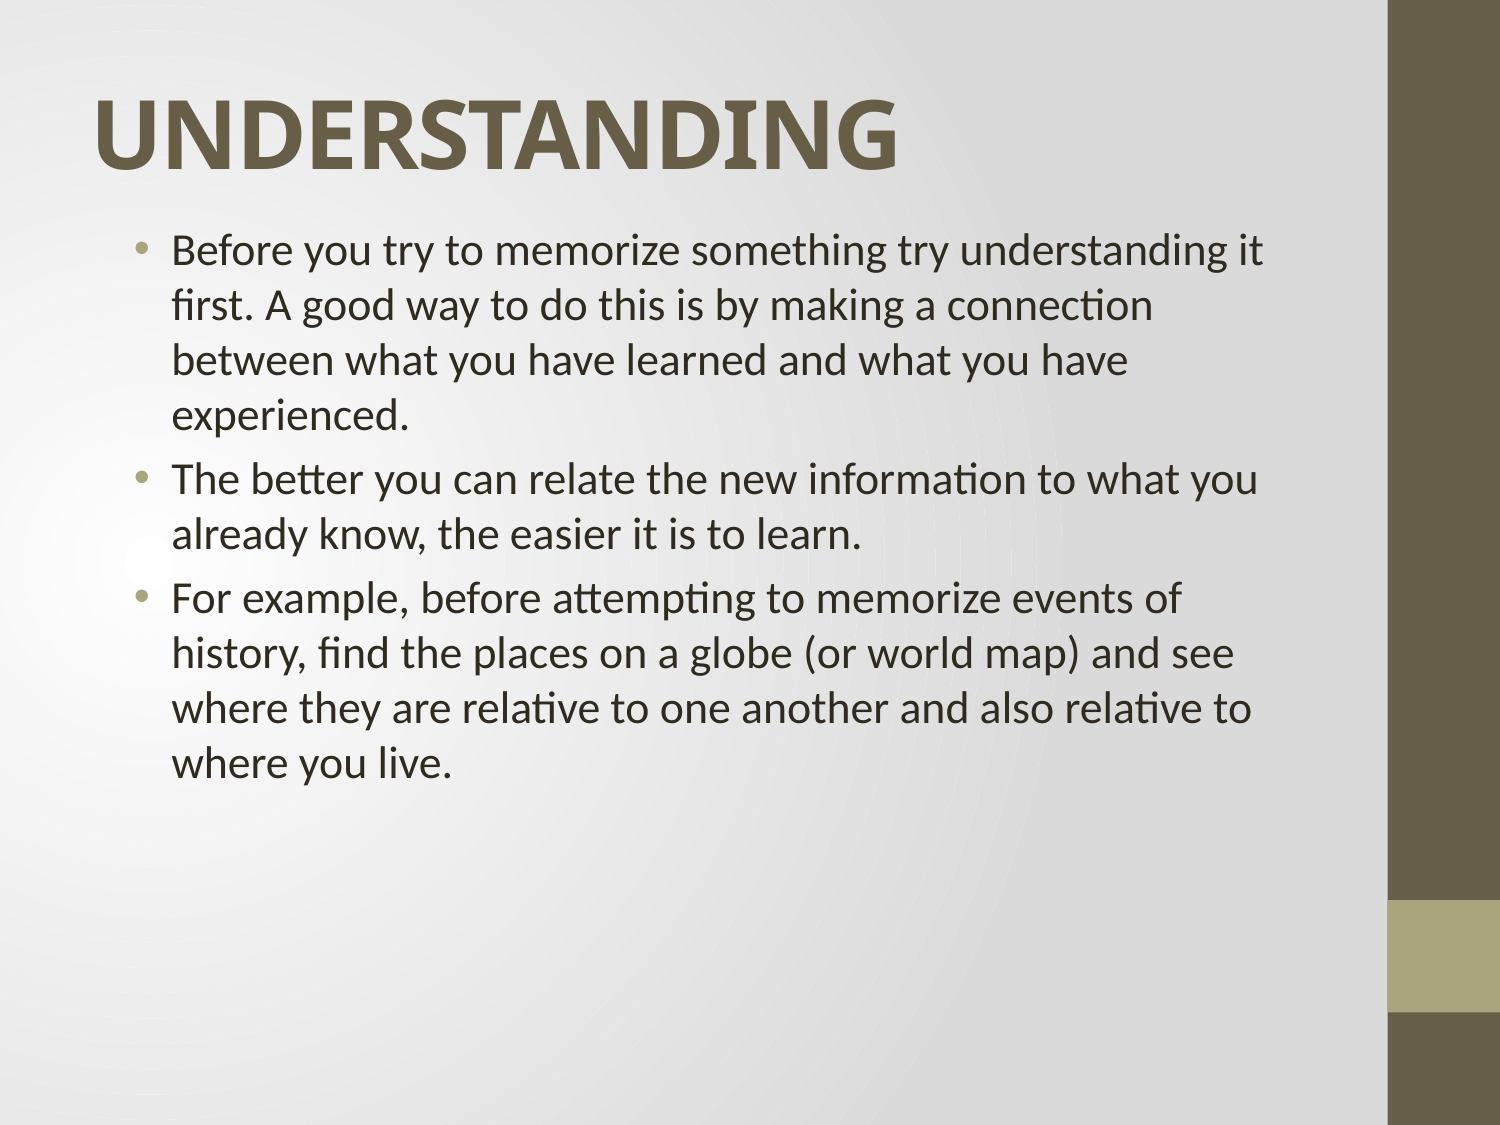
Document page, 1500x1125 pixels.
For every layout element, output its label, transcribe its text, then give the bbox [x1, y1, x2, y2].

title UNDERSTANDING [75, 37, 1325, 225]
list Before you try to memorize something try understanding it first. A good way to do this is by making a connection between what you have learned and what you have experienced. The better you can relate the new information to what you already know, the easier it is to learn. For example, before attempting to memorize events of history, find the places on a globe (or world map) and see where they are relative to one another and also relative to where you live. [99, 212, 1330, 1063]
